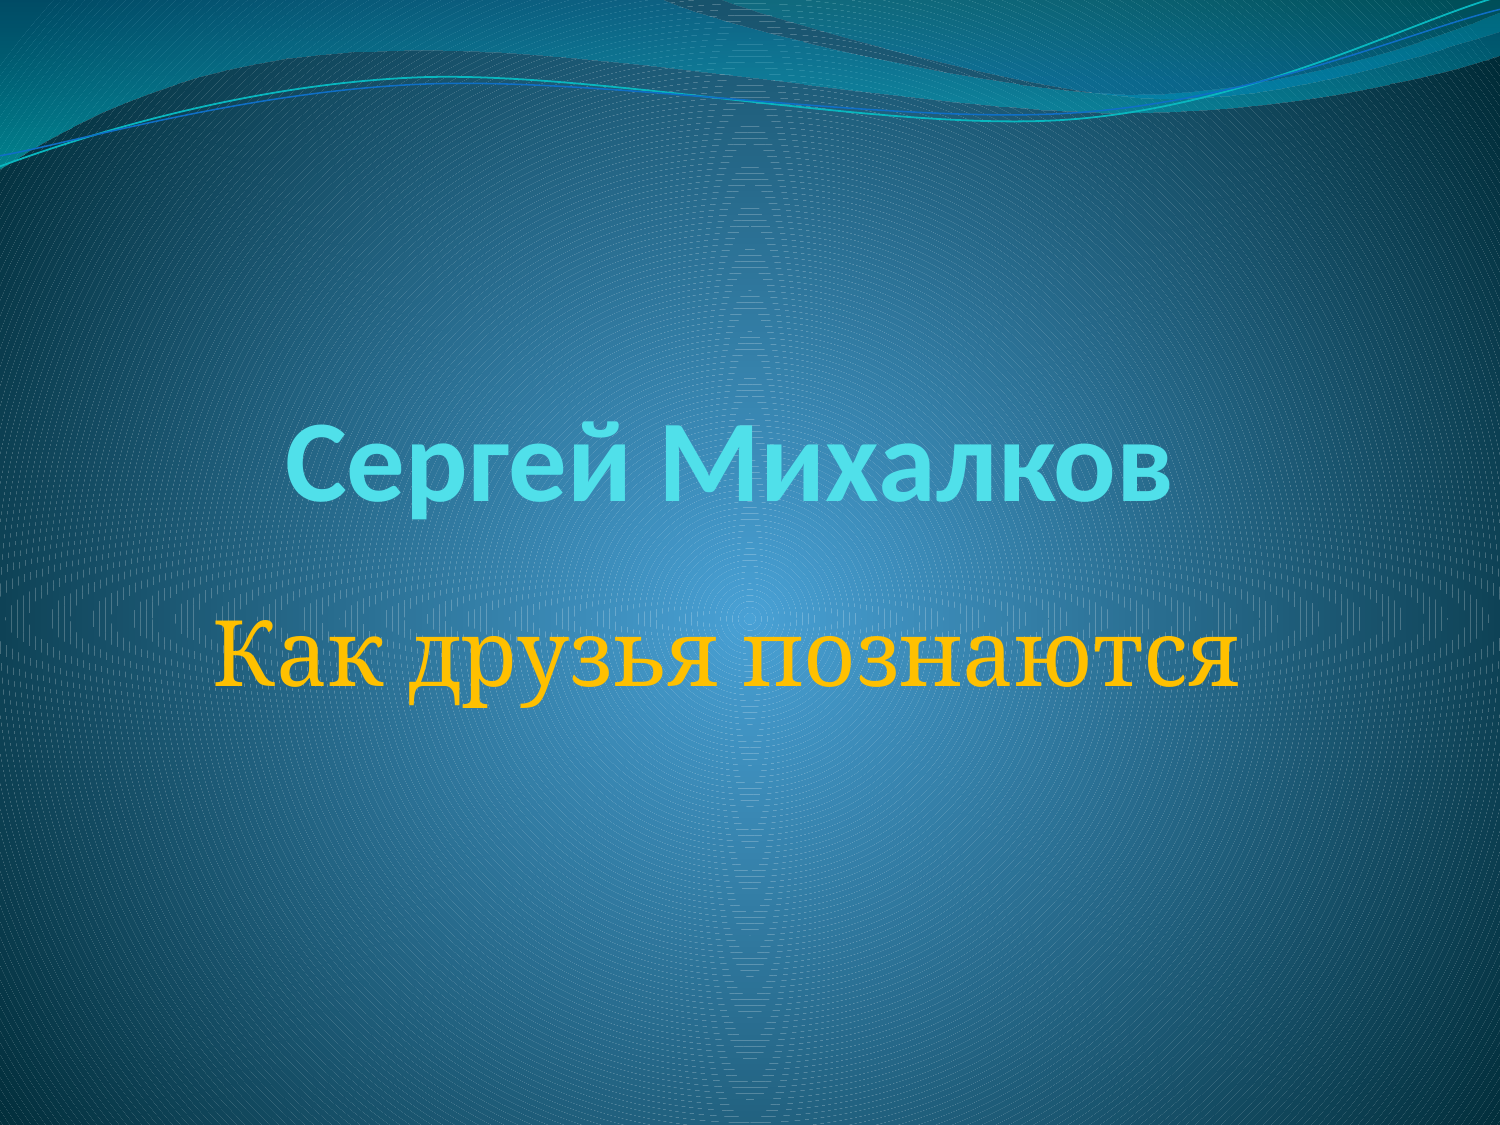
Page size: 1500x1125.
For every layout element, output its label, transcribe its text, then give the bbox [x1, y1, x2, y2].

subtitle Как друзья познаются [87, 587, 1376, 818]
title Сергей Михалков [87, 224, 1376, 525]
